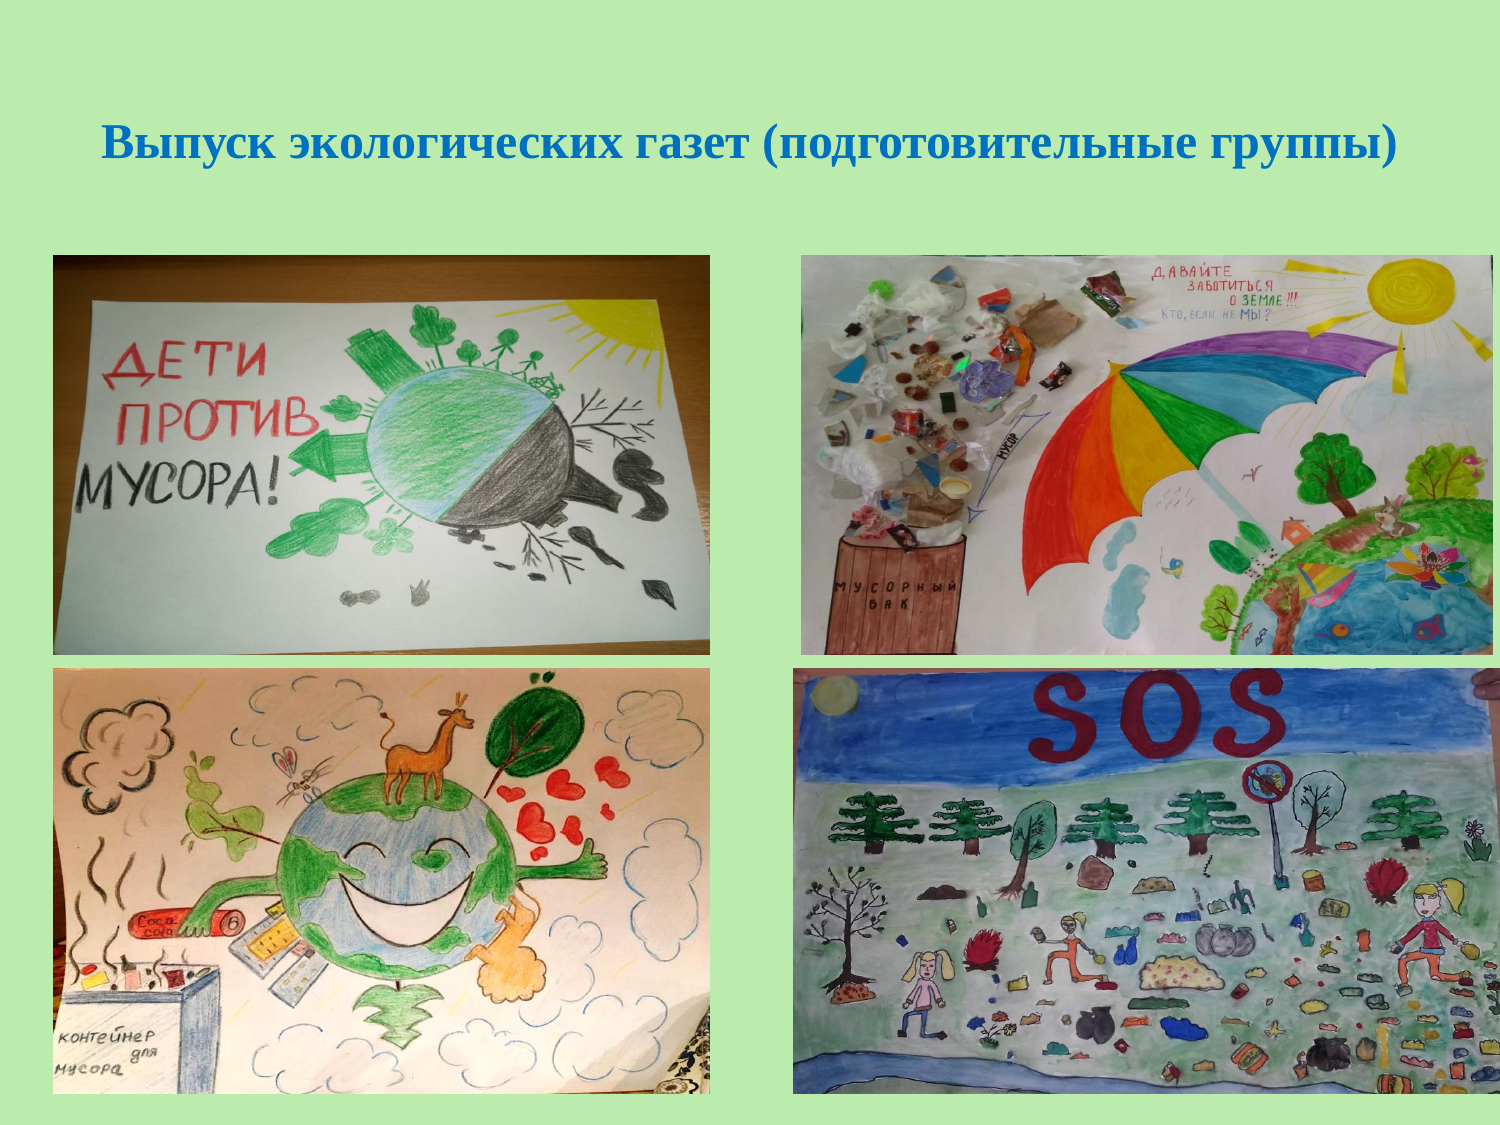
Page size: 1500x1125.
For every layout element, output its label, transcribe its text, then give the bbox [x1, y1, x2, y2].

picture [801, 255, 1493, 656]
title Выпуск экологических газет (подготовительные группы) [74, 44, 1426, 233]
picture [53, 668, 710, 1095]
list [793, 668, 1500, 1095]
picture [53, 255, 710, 656]
